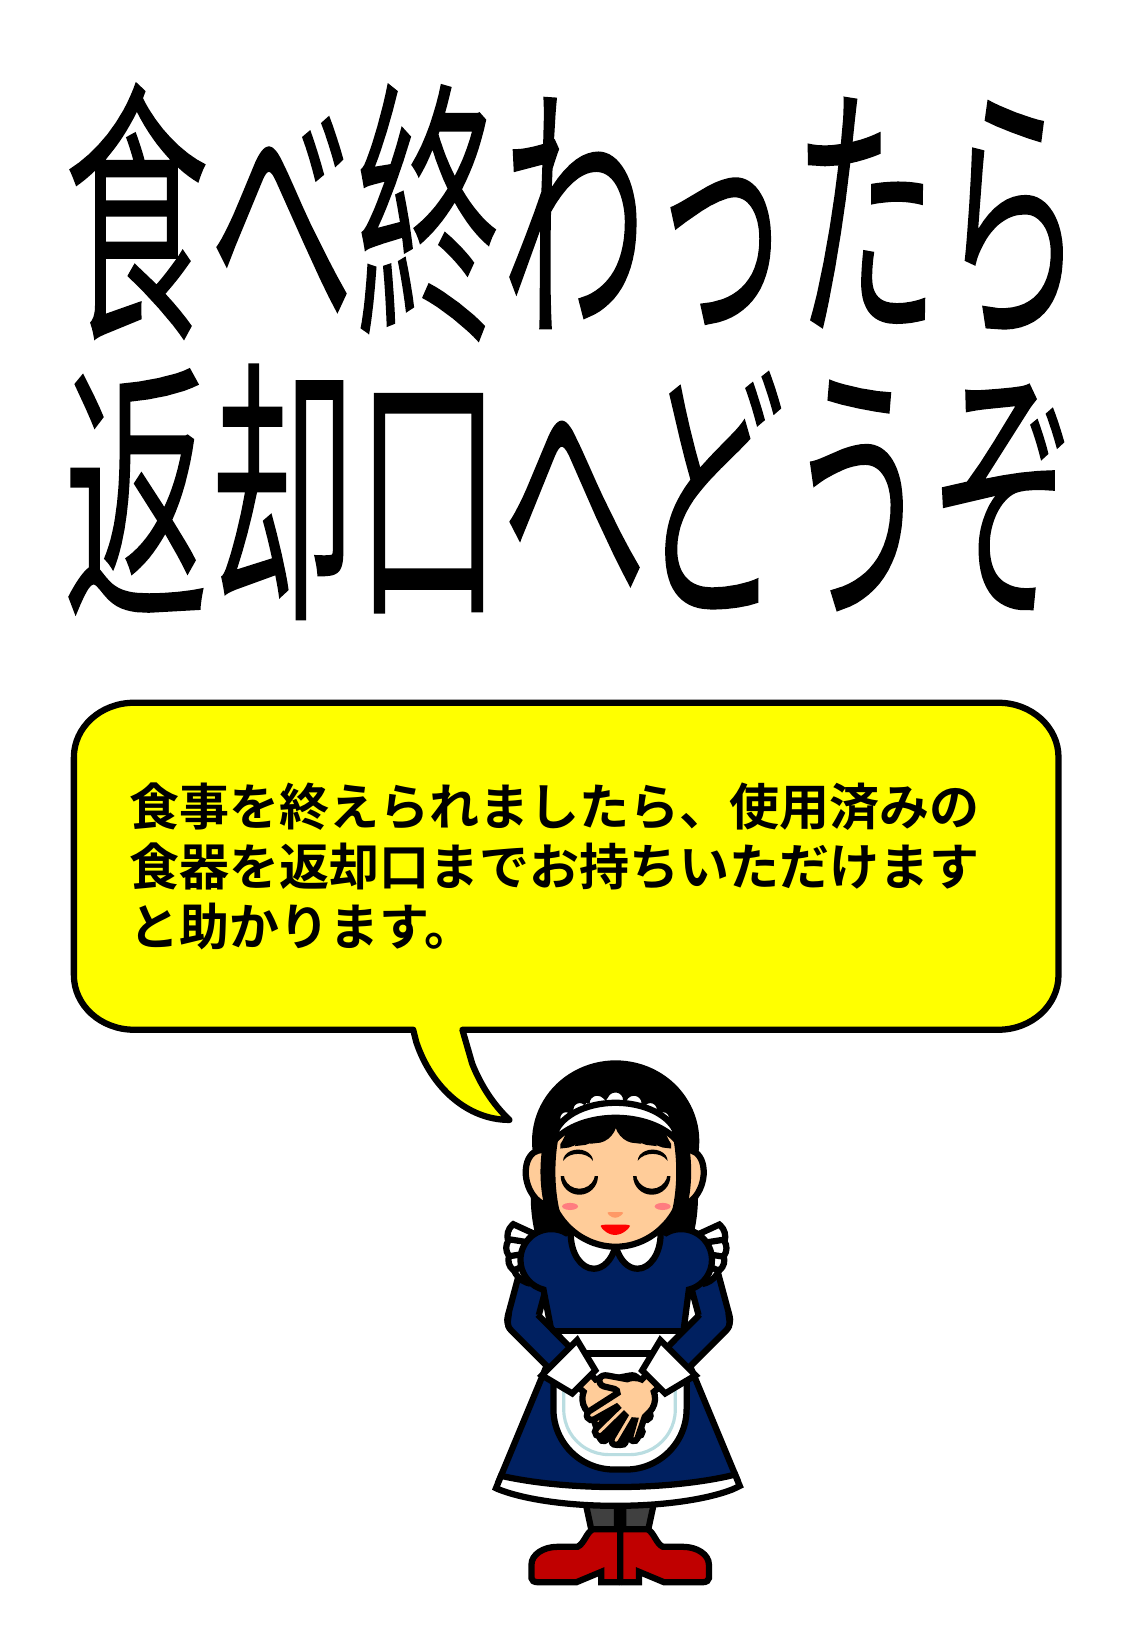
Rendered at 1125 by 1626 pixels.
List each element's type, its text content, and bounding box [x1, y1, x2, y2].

text_box [71, 700, 1061, 1120]
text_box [495, 1063, 740, 1583]
text_box 食事を終えられましたら、使用済みの食器を返却口までお持ちいただけますと助かります。 [114, 768, 1018, 963]
